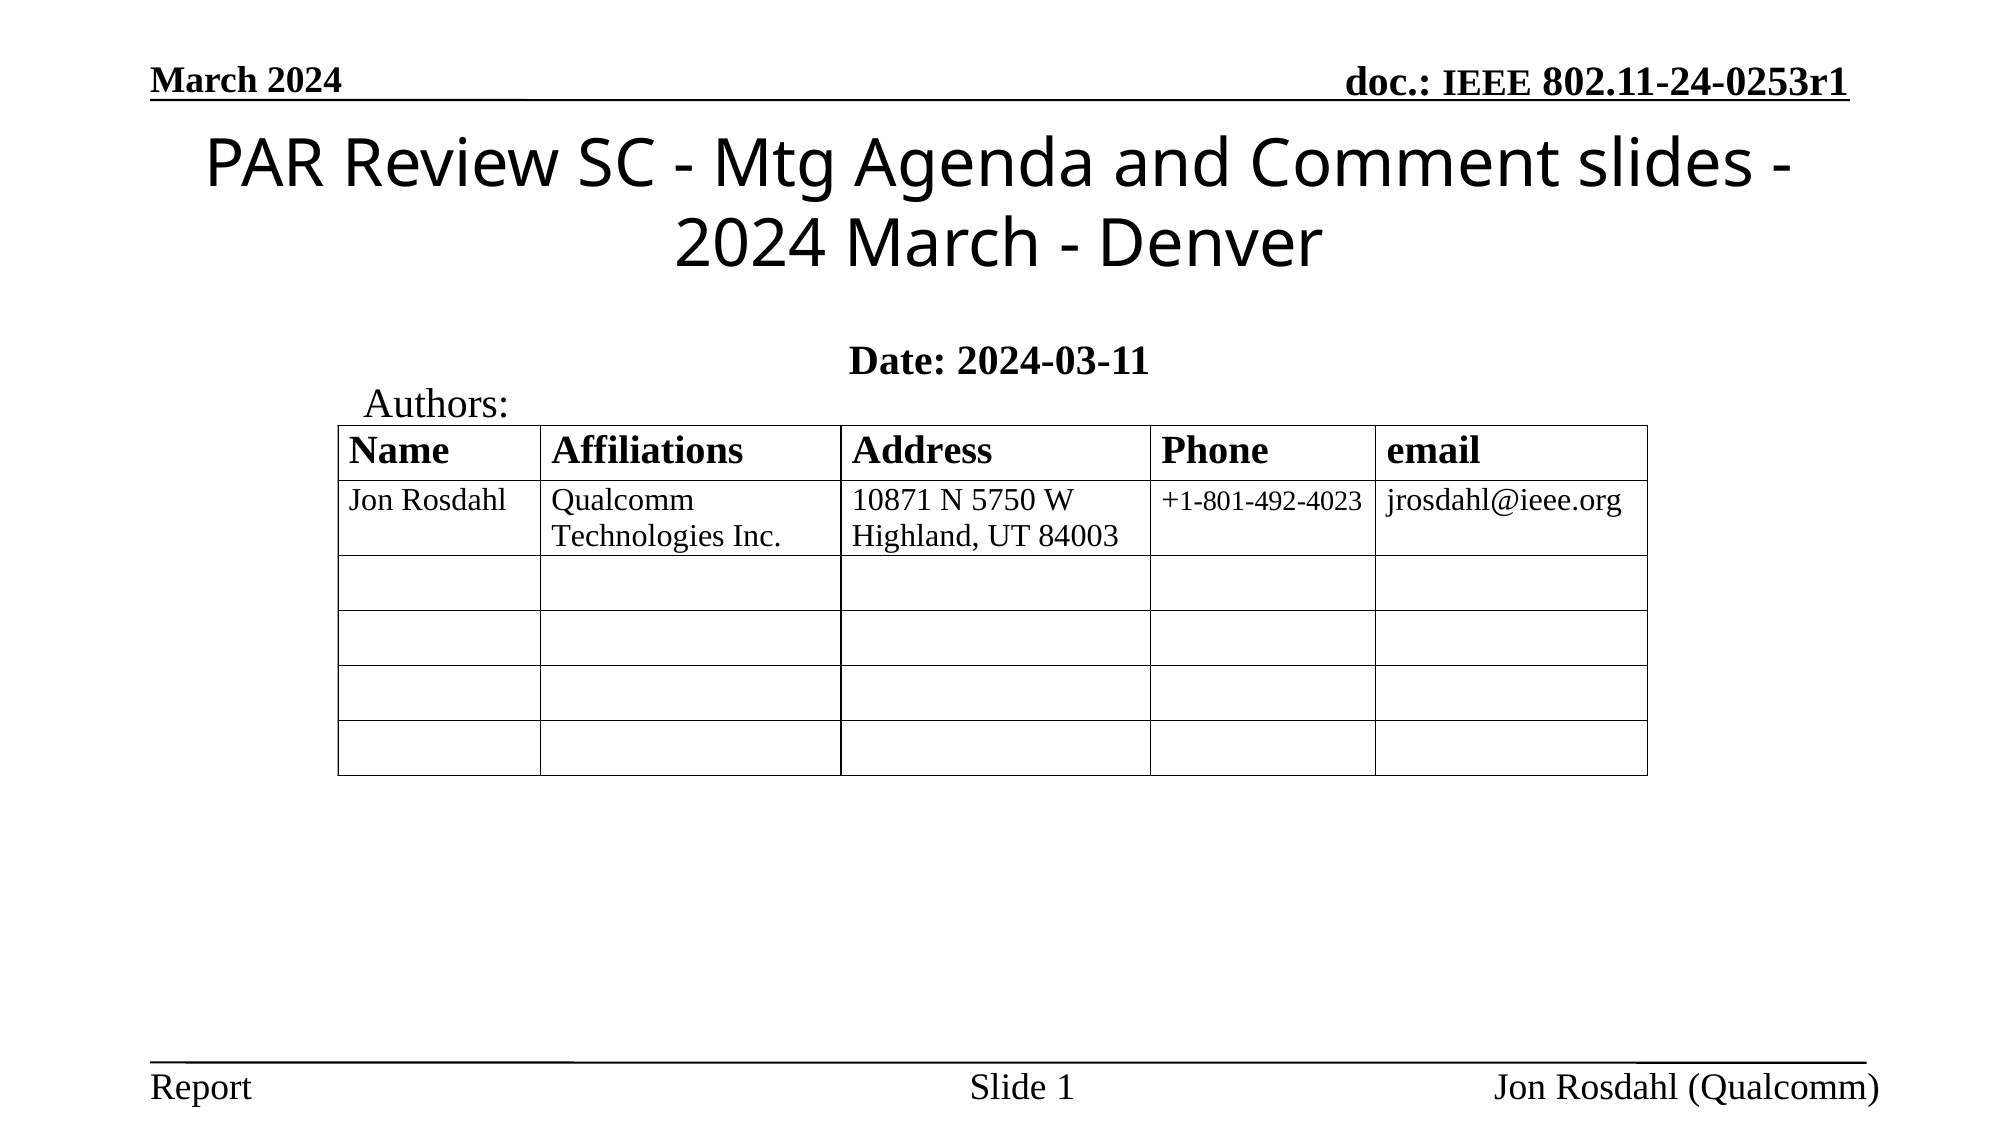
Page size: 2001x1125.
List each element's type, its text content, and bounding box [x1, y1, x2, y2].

slide_number Slide 1 [950, 1061, 1095, 1125]
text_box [337, 424, 1651, 823]
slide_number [149, 49, 431, 100]
footer Jon Rosdahl (Qualcomm) [1436, 1061, 1881, 1108]
title PAR Review SC - Mtg Agenda and Comment slides - 2024 March - Denver [149, 112, 1850, 288]
list Date: 2024-03-11 [149, 324, 1850, 1000]
text_box Authors: [348, 368, 586, 423]
